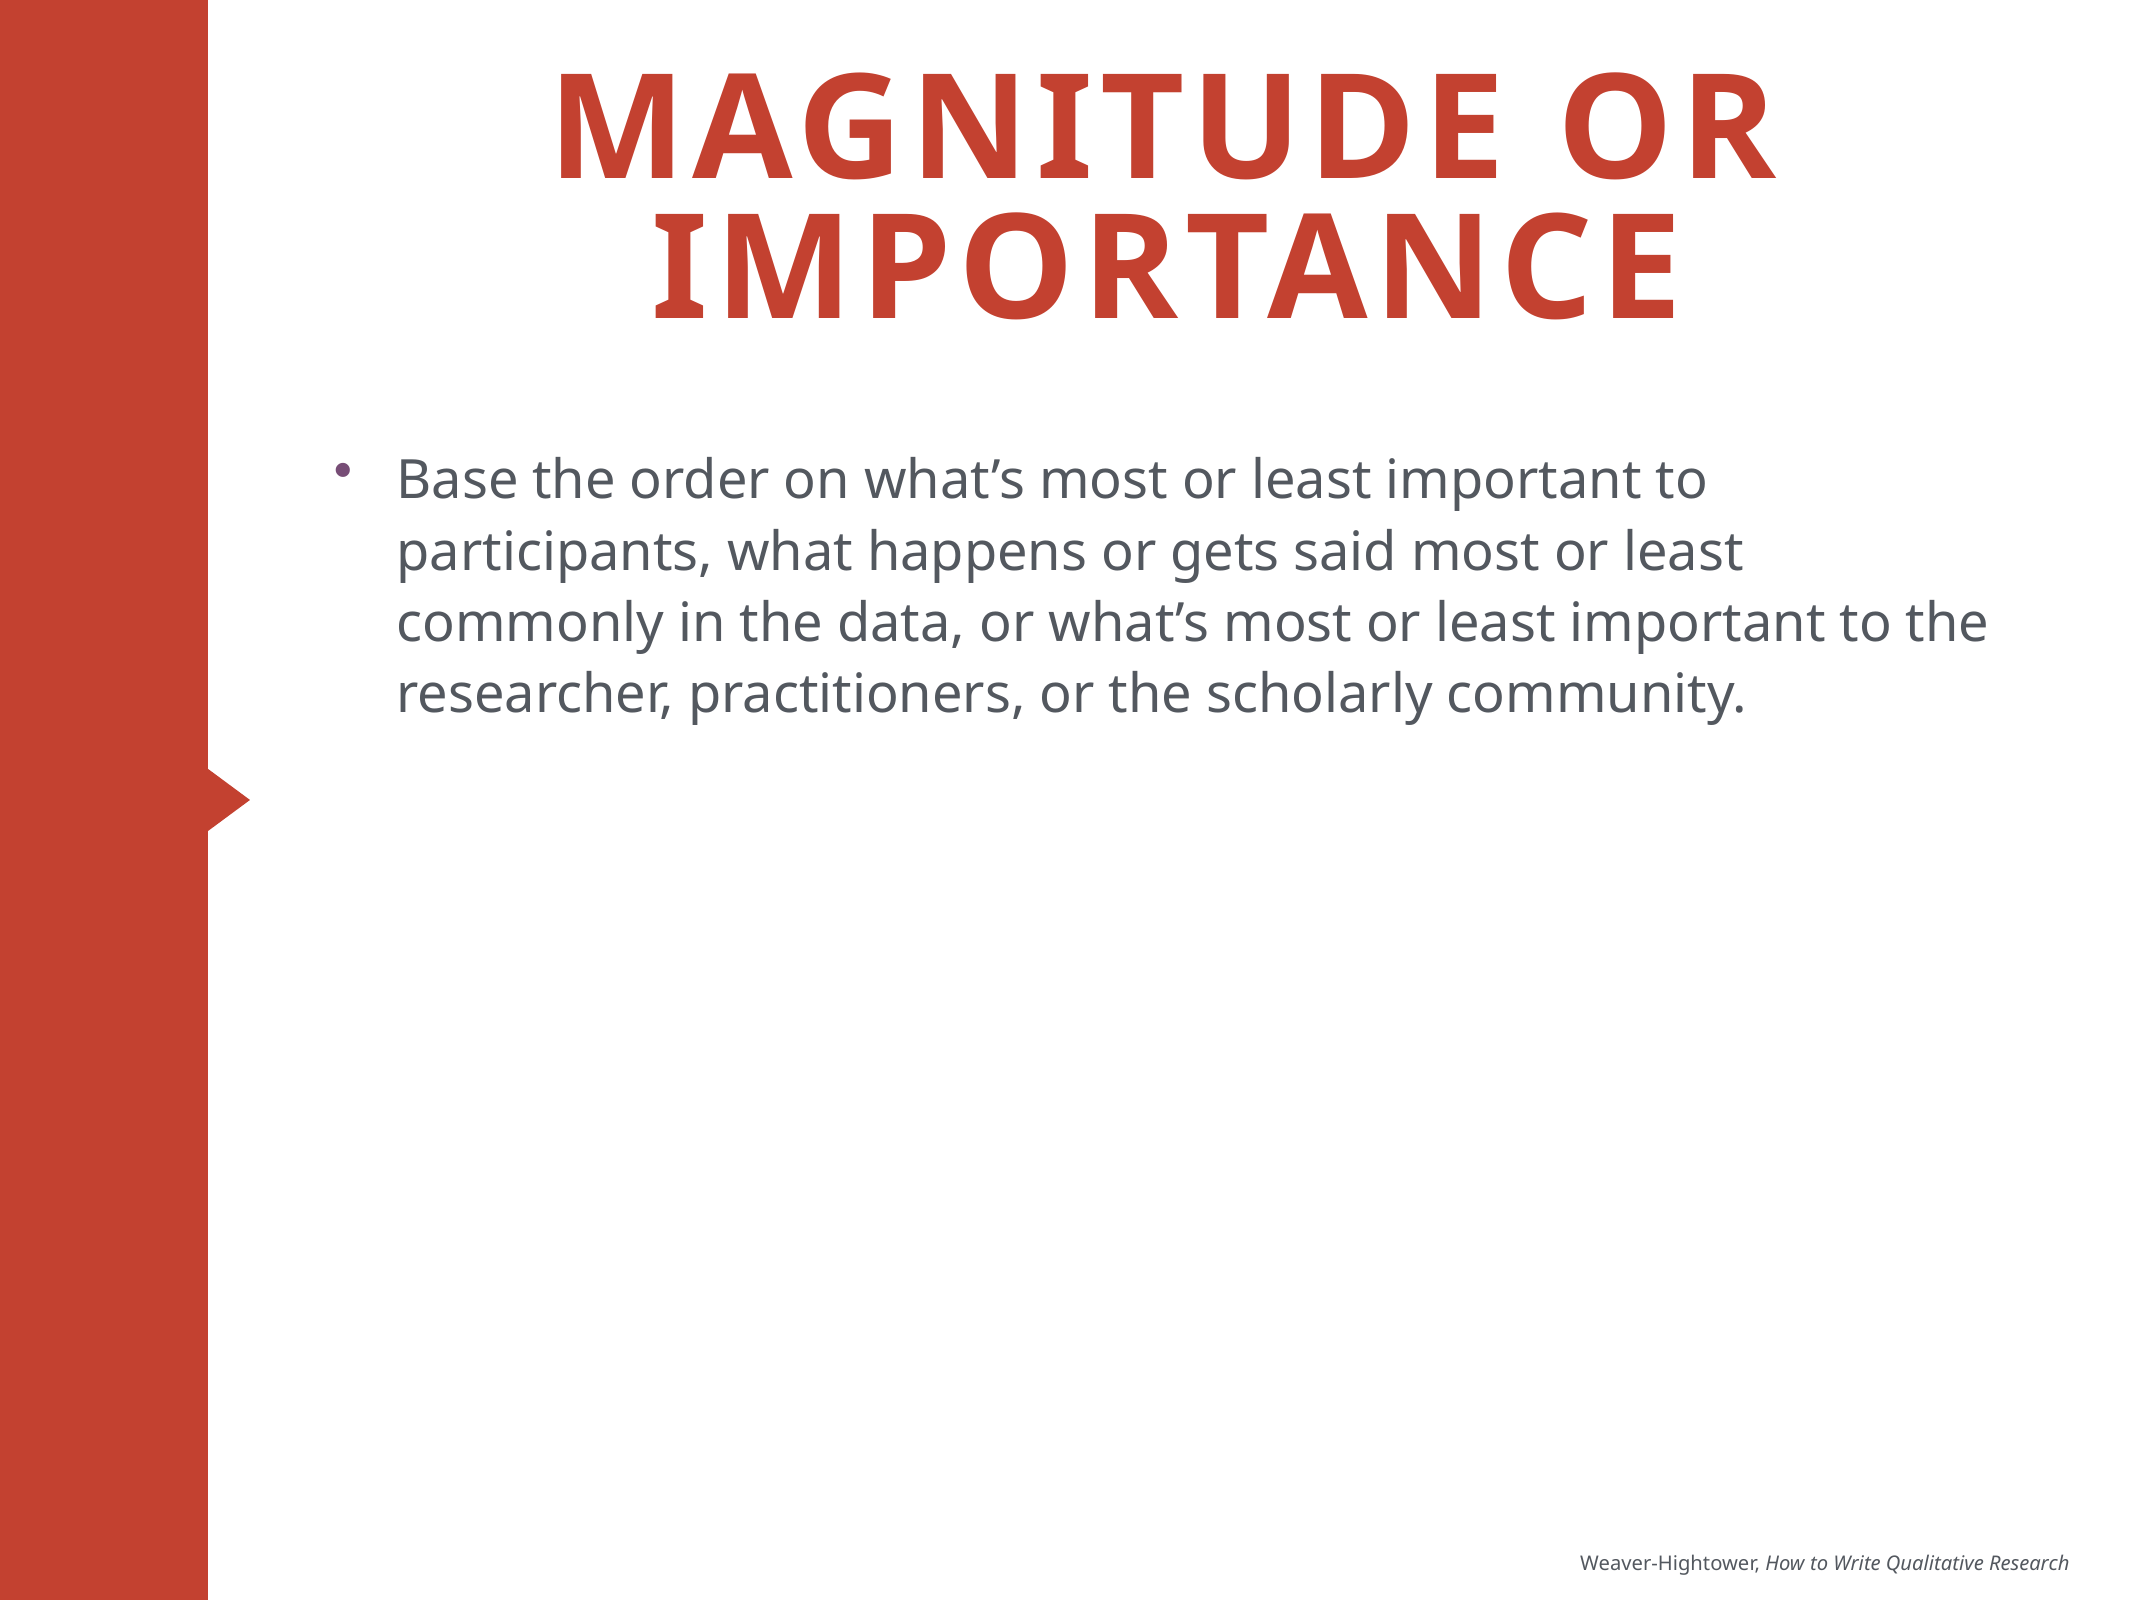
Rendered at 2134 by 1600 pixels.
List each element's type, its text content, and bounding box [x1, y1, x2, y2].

list Base the order on what’s most or least important to participants, what happens or gets said most or least commonly in the data, or what’s most or least important to the researcher, practitioners, or the scholarly community. [333, 437, 2002, 1386]
title Magnitude or importance [333, 8, 2002, 406]
